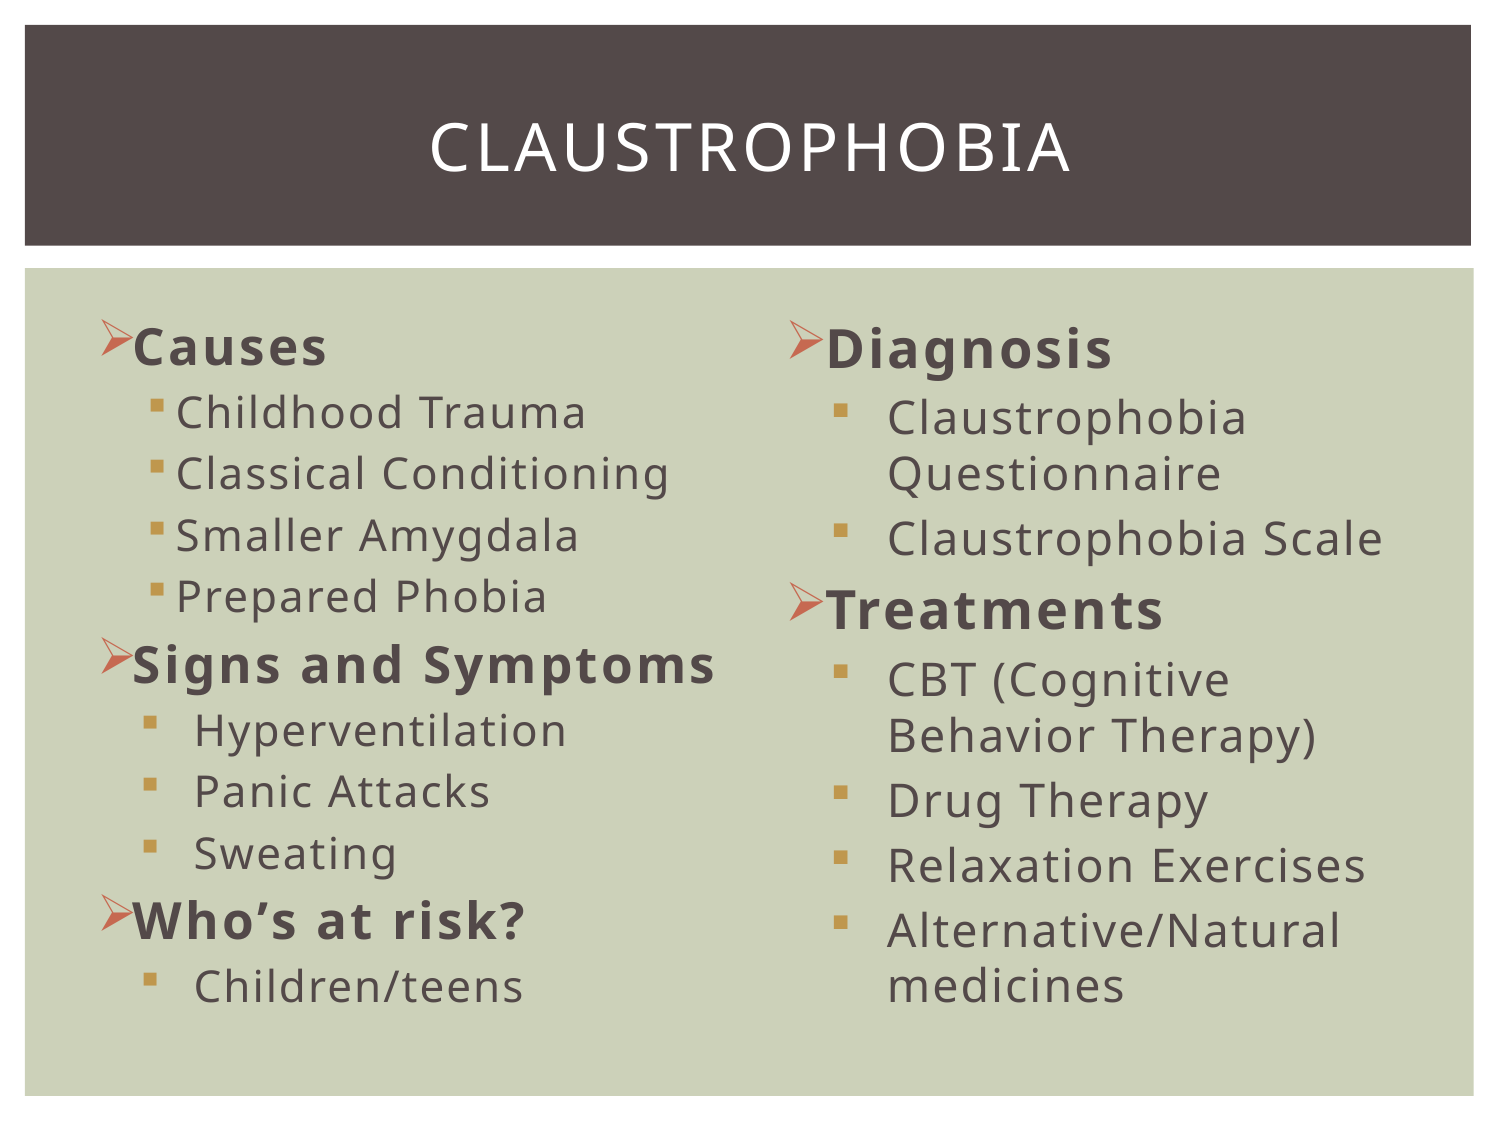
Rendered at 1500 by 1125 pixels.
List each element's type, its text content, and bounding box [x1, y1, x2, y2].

list Diagnosis Claustrophobia Questionnaire Claustrophobia Scale Treatments CBT (Cognitive Behavior Therapy) Drug Therapy Relaxation Exercises Alternative/Natural medicines [762, 306, 1425, 1030]
title Claustrophobia [62, 58, 1438, 232]
list Causes Childhood Trauma Classical Conditioning Smaller Amygdala Prepared Phobia Signs and Symptoms Hyperventilation Panic Attacks Sweating Who’s at risk? Children/teens [75, 306, 738, 1030]
